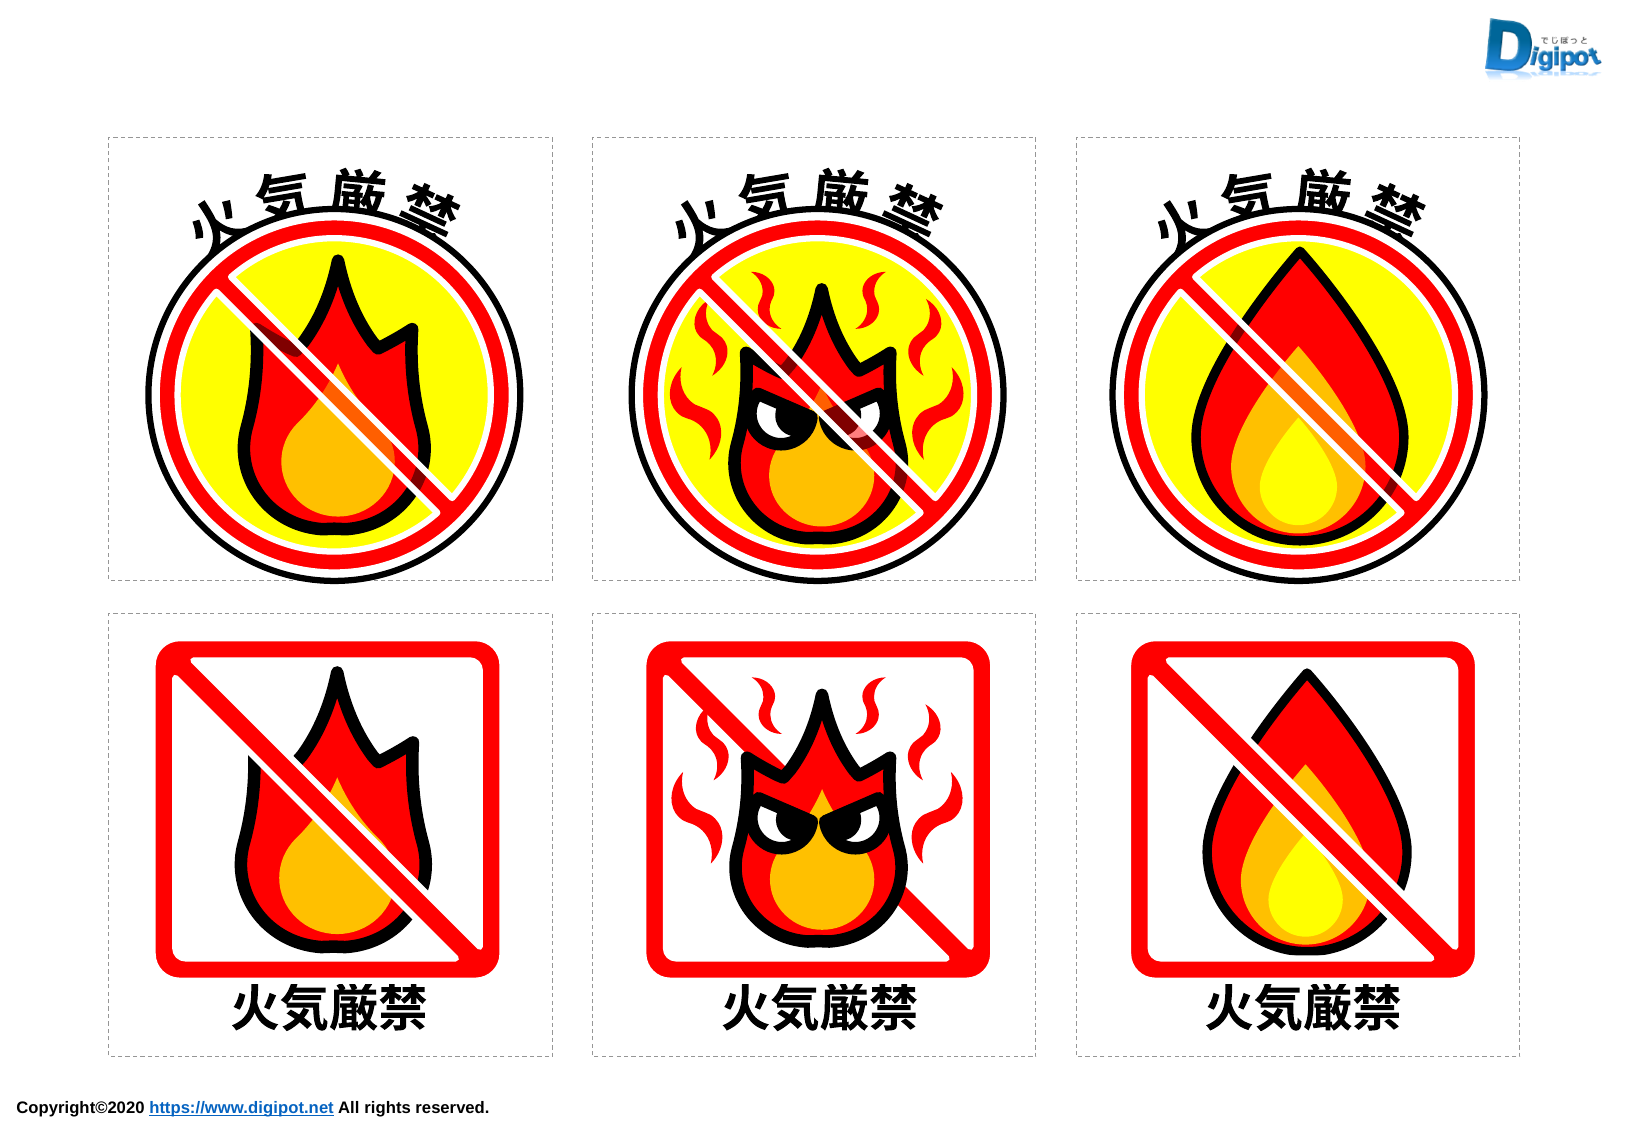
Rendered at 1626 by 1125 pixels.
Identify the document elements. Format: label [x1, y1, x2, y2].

text_box [631, 193, 1004, 581]
picture [1485, 18, 1602, 82]
text_box [1128, 638, 1479, 1032]
text_box [1112, 193, 1485, 581]
text_box [643, 638, 994, 1032]
text_box [148, 193, 521, 581]
text_box [152, 638, 503, 1032]
